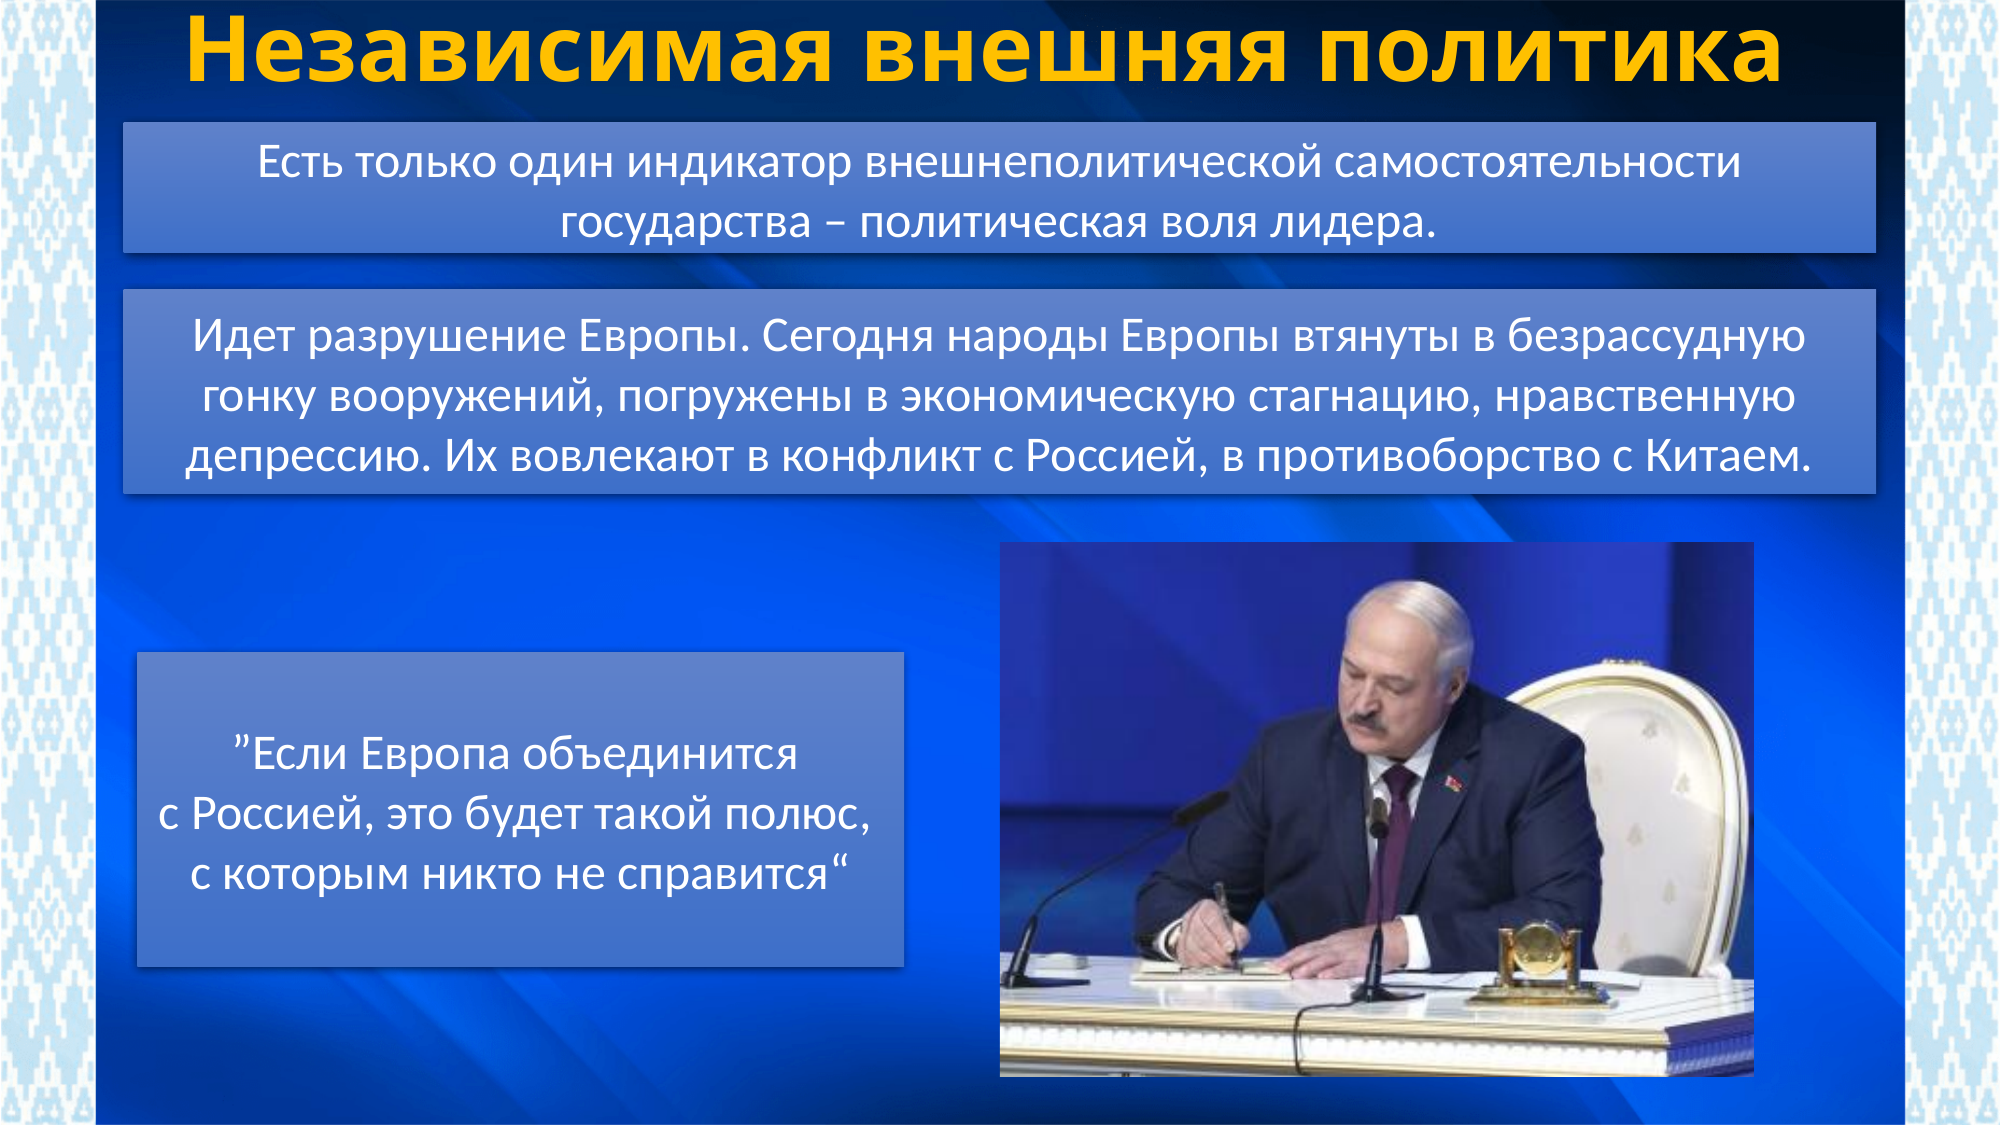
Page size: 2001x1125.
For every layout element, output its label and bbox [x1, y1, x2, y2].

list [0, 0, 2000, 1125]
picture [999, 542, 1754, 1077]
